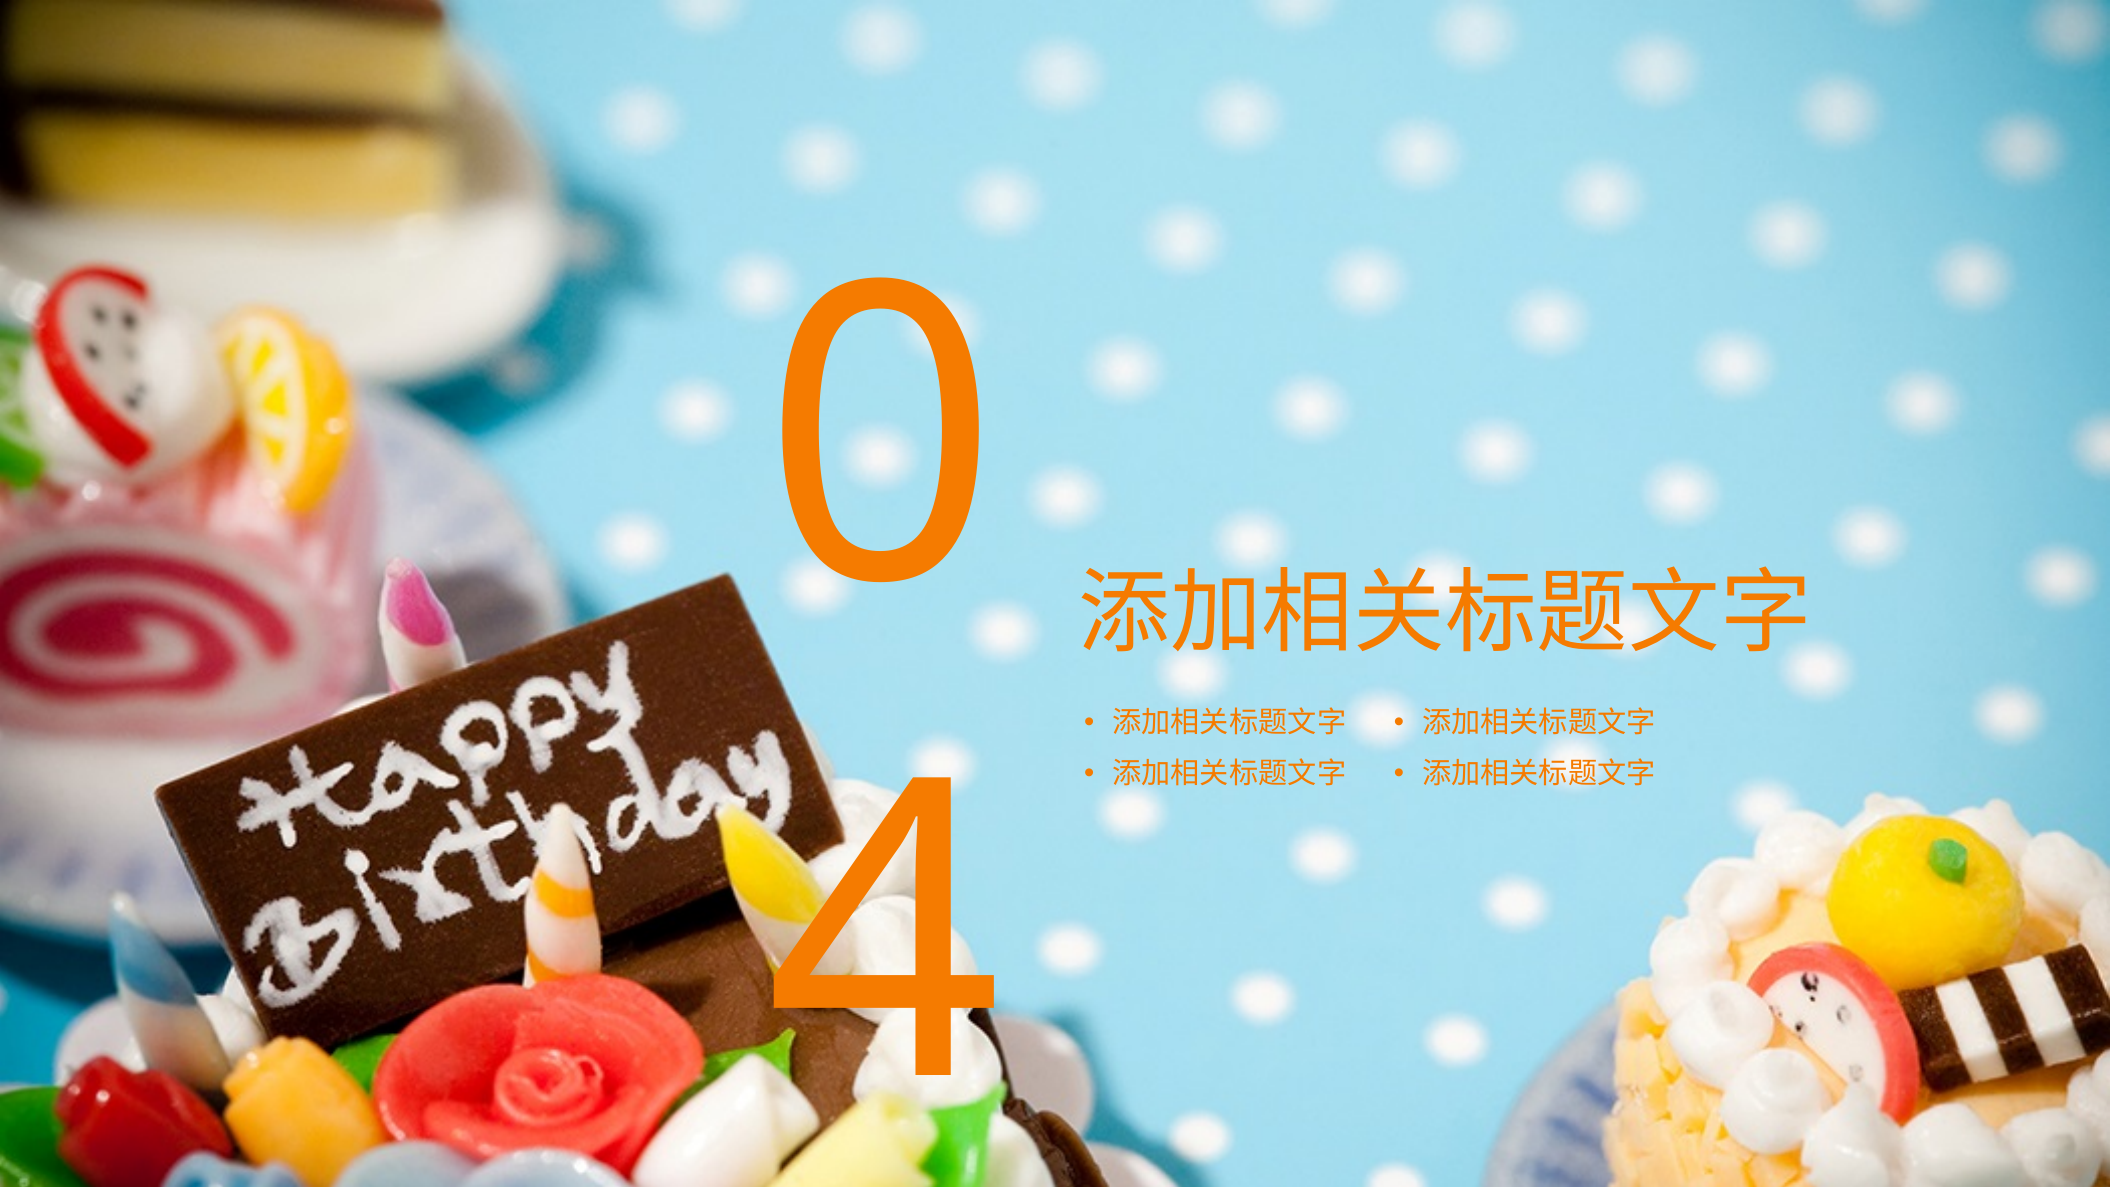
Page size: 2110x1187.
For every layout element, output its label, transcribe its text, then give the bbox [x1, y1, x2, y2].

text_box 添加相关标题文字 [1069, 696, 1371, 746]
text_box 添加相关标题文字 [1069, 747, 1371, 797]
text_box 添加相关标题文字 [1379, 696, 1681, 746]
text_box 04 [641, 156, 1128, 1166]
text_box [0, 0, 2110, 1187]
text_box 添加相关标题文字 [1128, 552, 1823, 663]
text_box 添加相关标题文字 [1379, 747, 1681, 797]
